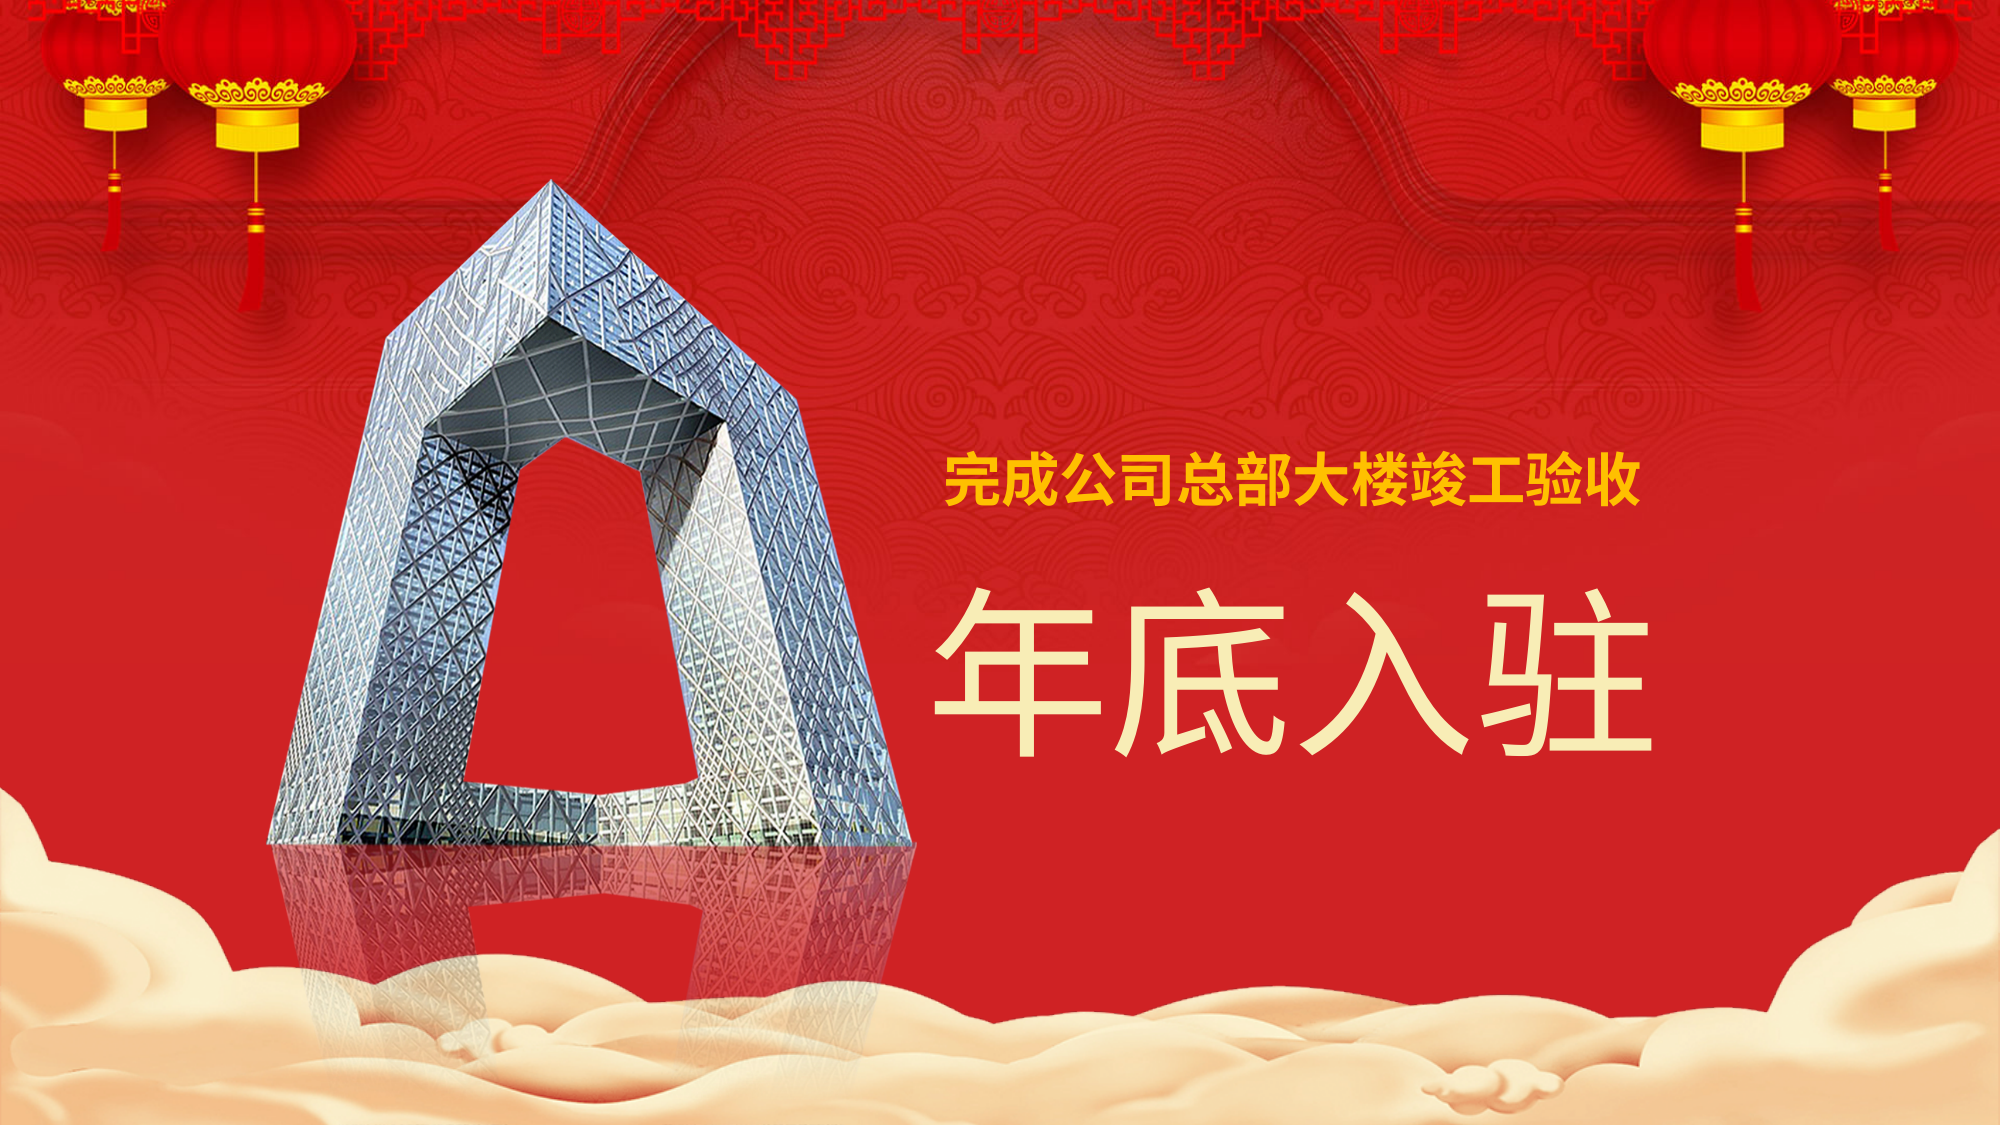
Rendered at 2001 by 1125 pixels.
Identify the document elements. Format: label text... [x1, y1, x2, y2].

text_box 年底入驻 [964, 551, 1675, 787]
text_box 完成公司总部大楼竣工验收 [964, 436, 1750, 521]
picture [0, 0, 2000, 1125]
